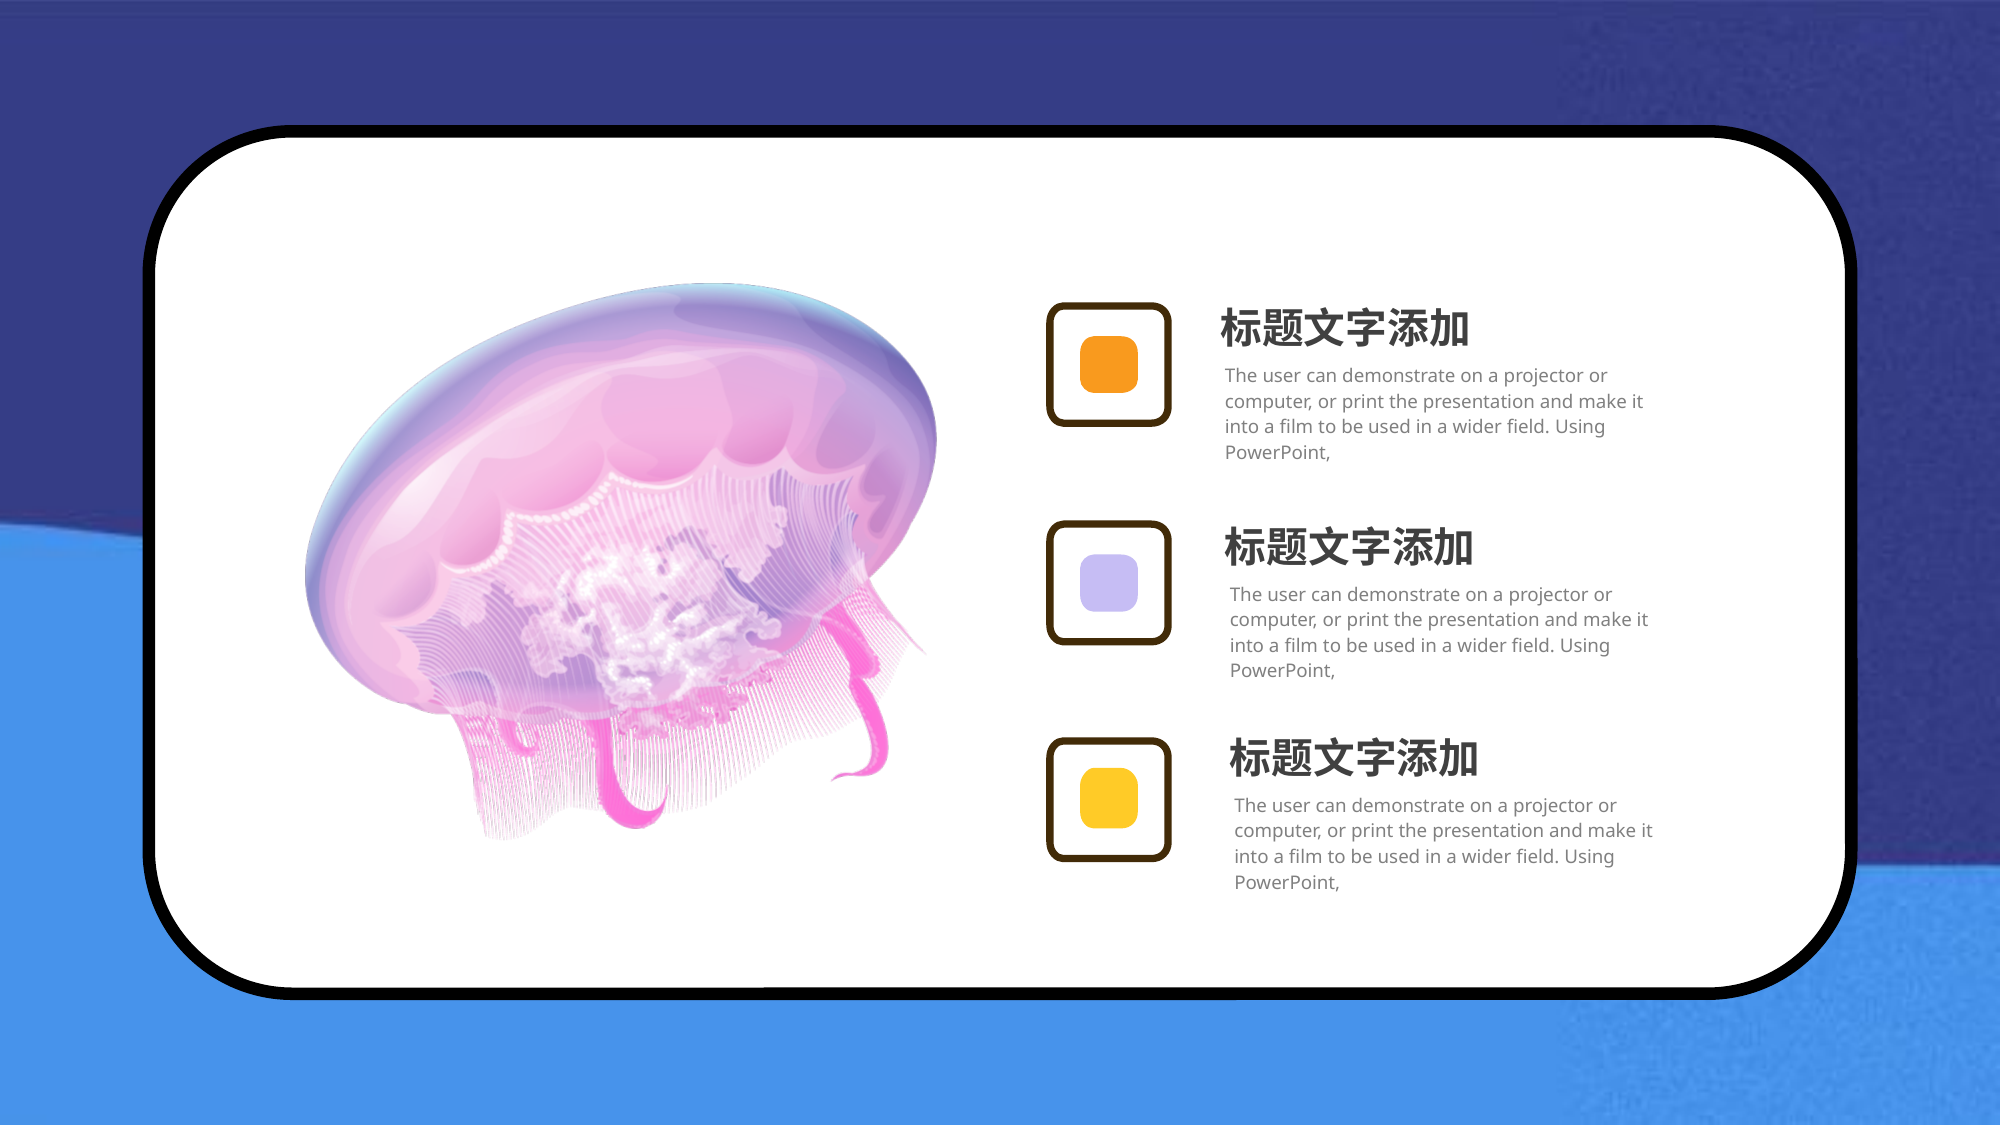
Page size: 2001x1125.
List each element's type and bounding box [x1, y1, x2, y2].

text_box [1214, 714, 1788, 875]
text_box [1210, 502, 1783, 663]
picture [0, 0, 2000, 1125]
text_box [1205, 284, 1778, 445]
